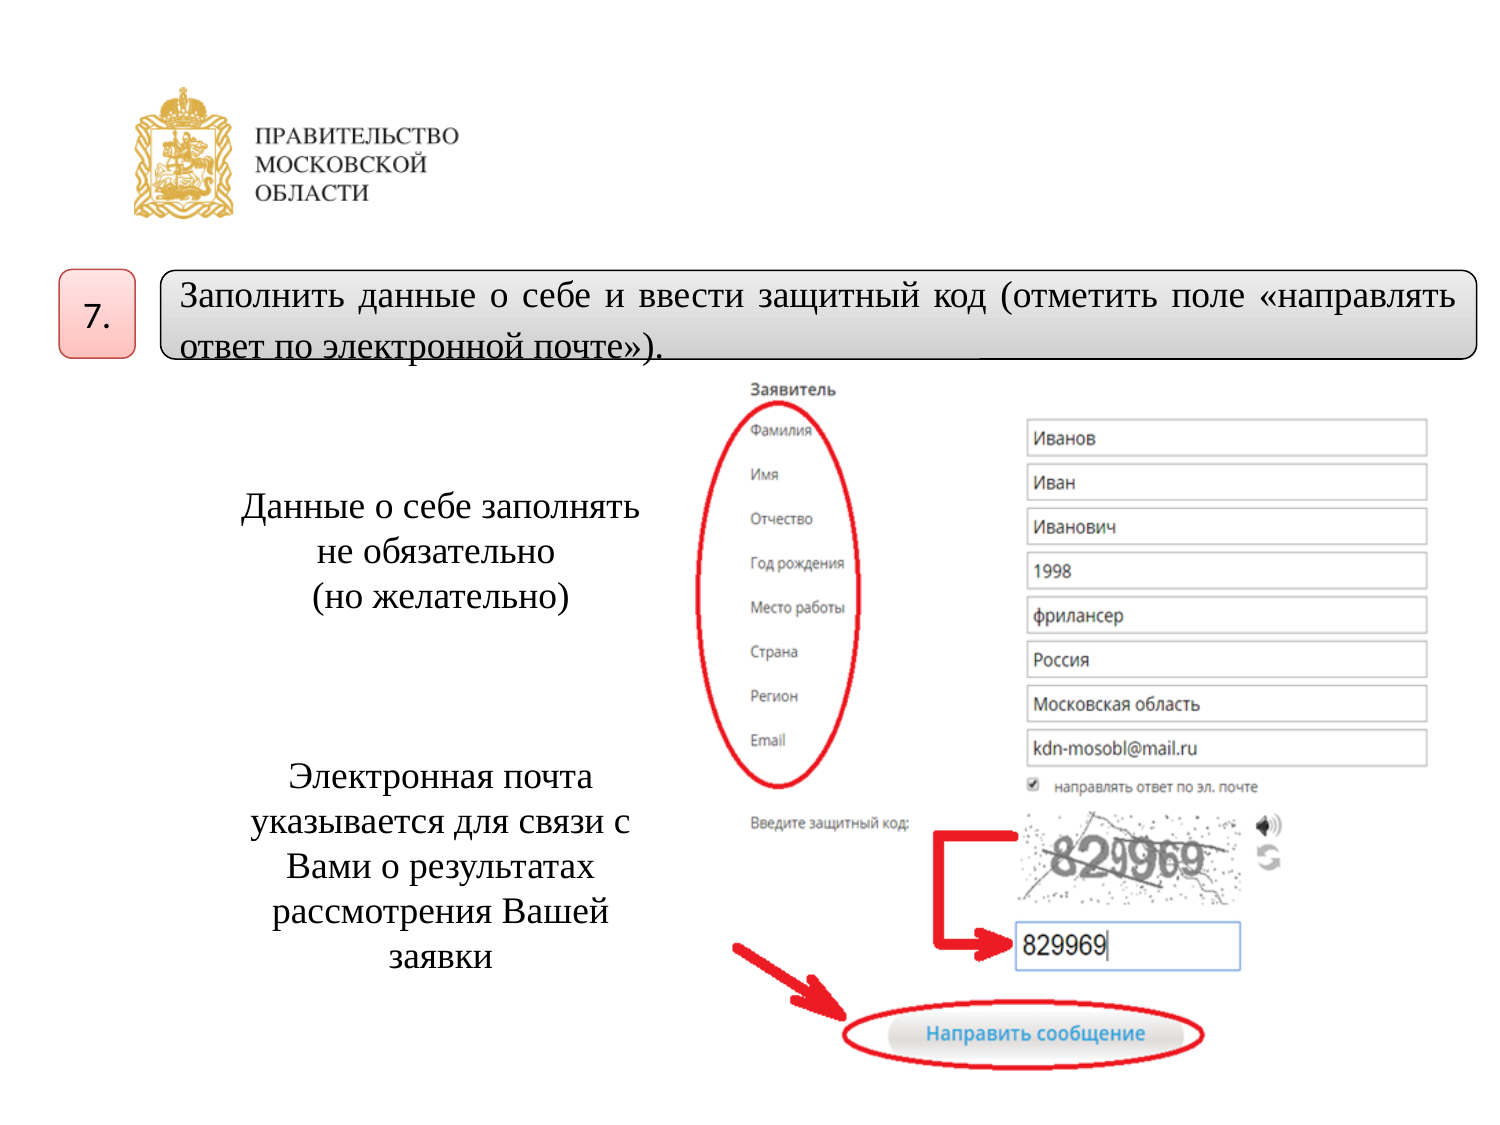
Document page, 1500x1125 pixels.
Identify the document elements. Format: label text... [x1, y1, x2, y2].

text_box Заполнить данные о себе и ввести защитный код (отметить поле «направлять ответ по электронной почте»). [160, 270, 1477, 360]
text_box 7. [59, 273, 136, 359]
text_box Данные о себе заполнять не обязательно (но желательно) Электронная почта указывается для связи с Вами о результатах рассмотрения Вашей заявки [224, 473, 652, 984]
picture [41, 39, 521, 265]
picture [657, 365, 1450, 1098]
